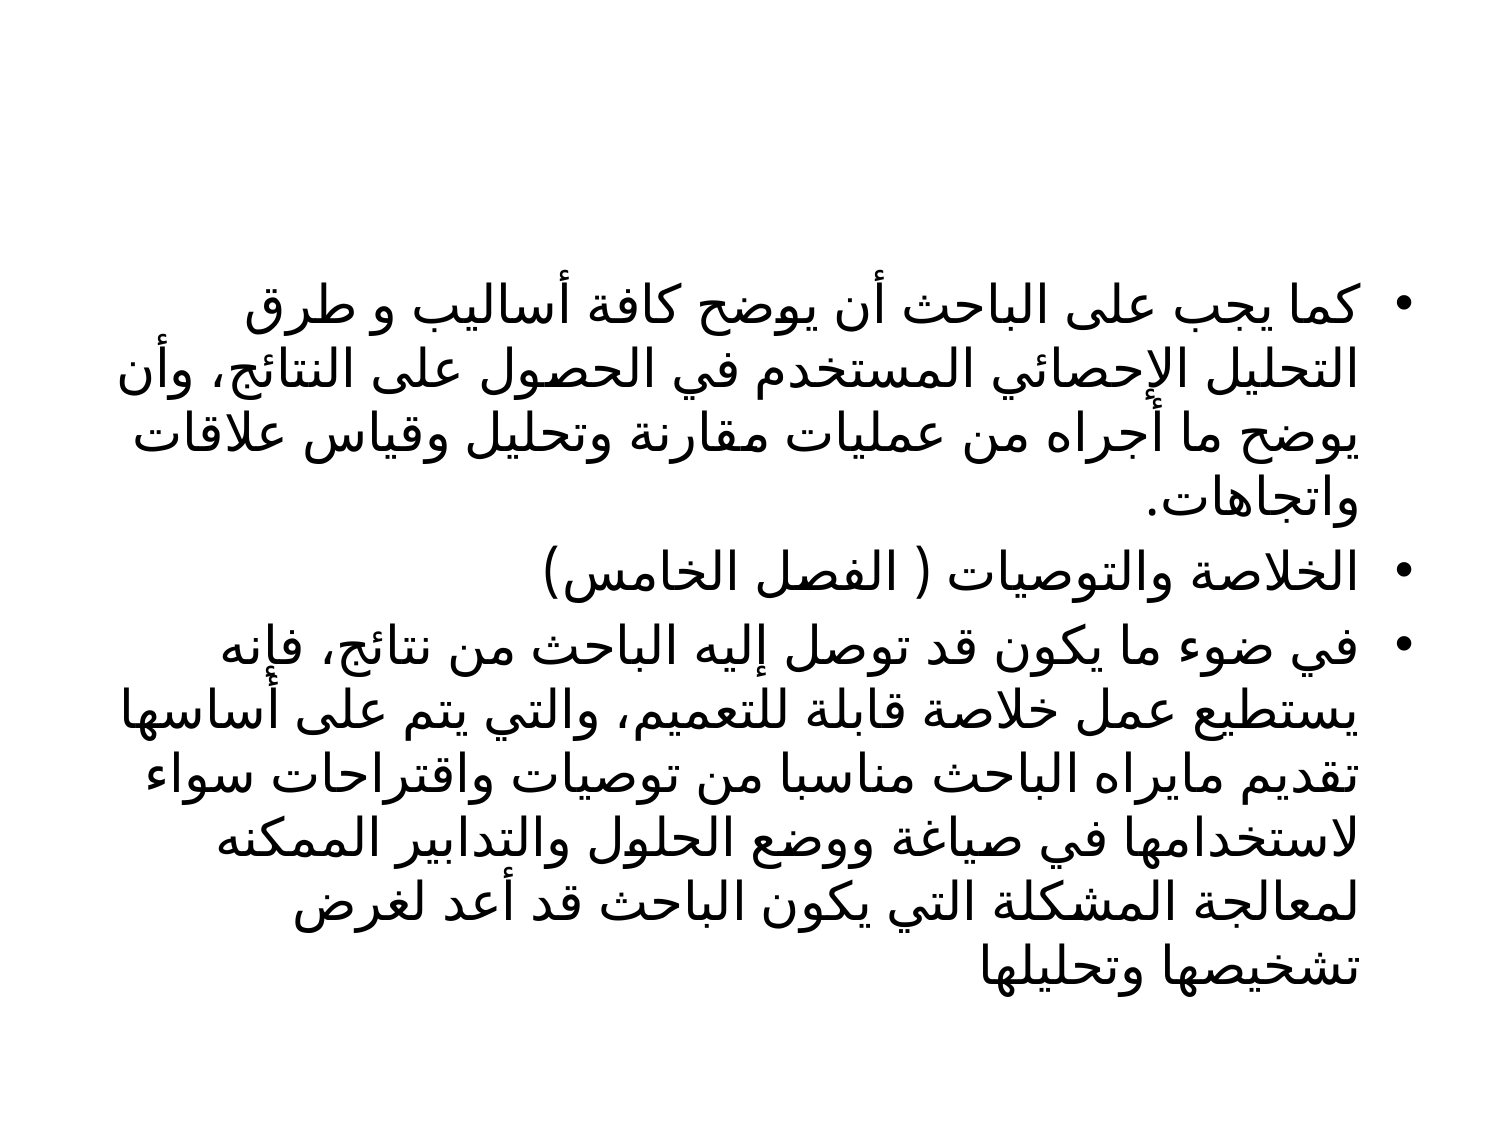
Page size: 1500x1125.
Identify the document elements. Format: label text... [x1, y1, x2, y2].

list كما يجب على الباحث أن يوضح كافة أساليب و طرق التحليل الإحصائي المستخدم في الحصول على النتائج، وأن يوضح ما أجراه من عمليات مقارنة وتحليل وقياس علاقات واتجاهات. الخلاصة والتوصيات ( الفصل الخامس) في ضوء ما يكون قد توصل إليه الباحث من نتائج، فإنه يستطيع عمل خلاصة قابلة للتعميم، والتي يتم على أساسها تقديم مايراه الباحث مناسبا من توصيات واقتراحات سواء لاستخدامها في صياغة ووضع الحلول والتدابير الممكنه لمعالجة المشكلة التي يكون الباحث قد أعد لغرض تشخيصها وتحليلها [75, 262, 1425, 1005]
